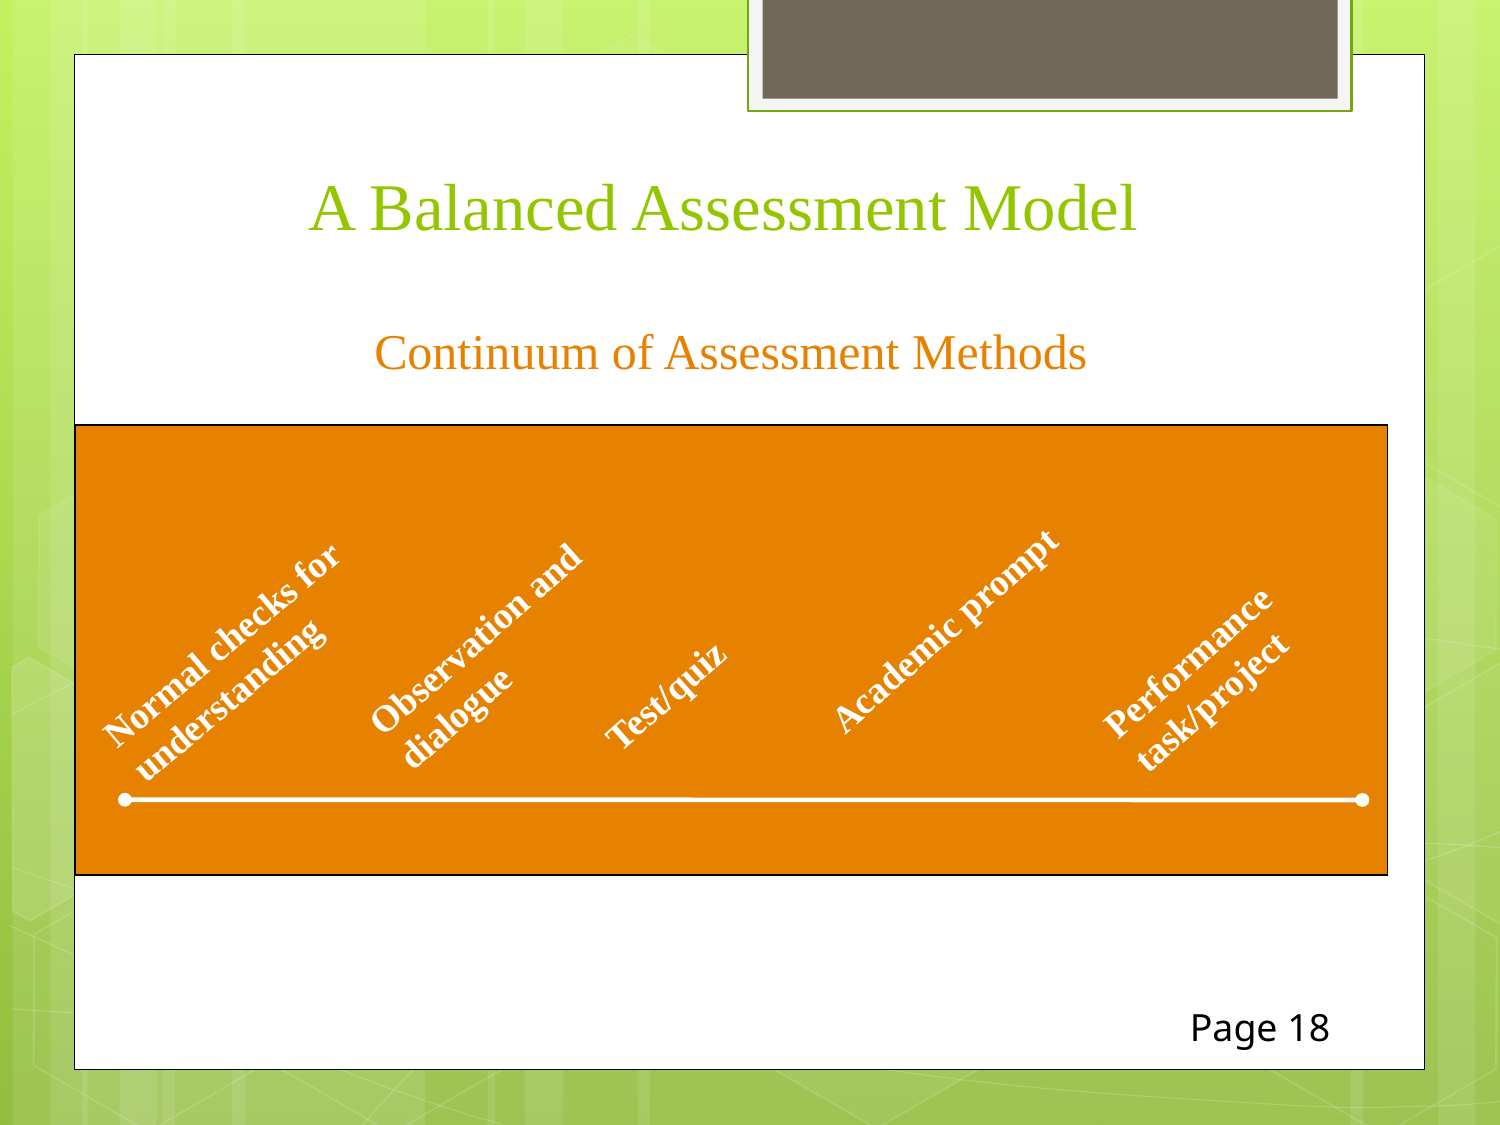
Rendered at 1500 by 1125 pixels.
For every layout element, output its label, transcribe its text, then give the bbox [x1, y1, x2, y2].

text_box Performance task/project [1077, 484, 1409, 796]
text_box Observation and dialogue [343, 482, 675, 793]
text_box [152, 793, 1369, 807]
text_box Academic prompt [804, 478, 1106, 756]
text_box Normal checks for understanding [77, 486, 428, 805]
text_box [75, 424, 1388, 875]
text_box A Balanced Assessment Model [293, 156, 1194, 251]
text_box Test/quiz [580, 497, 882, 775]
text_box Continuum of Assessment Methods [162, 312, 1300, 388]
text_box [118, 793, 140, 806]
text_box Page 18 [1174, 996, 1413, 1057]
